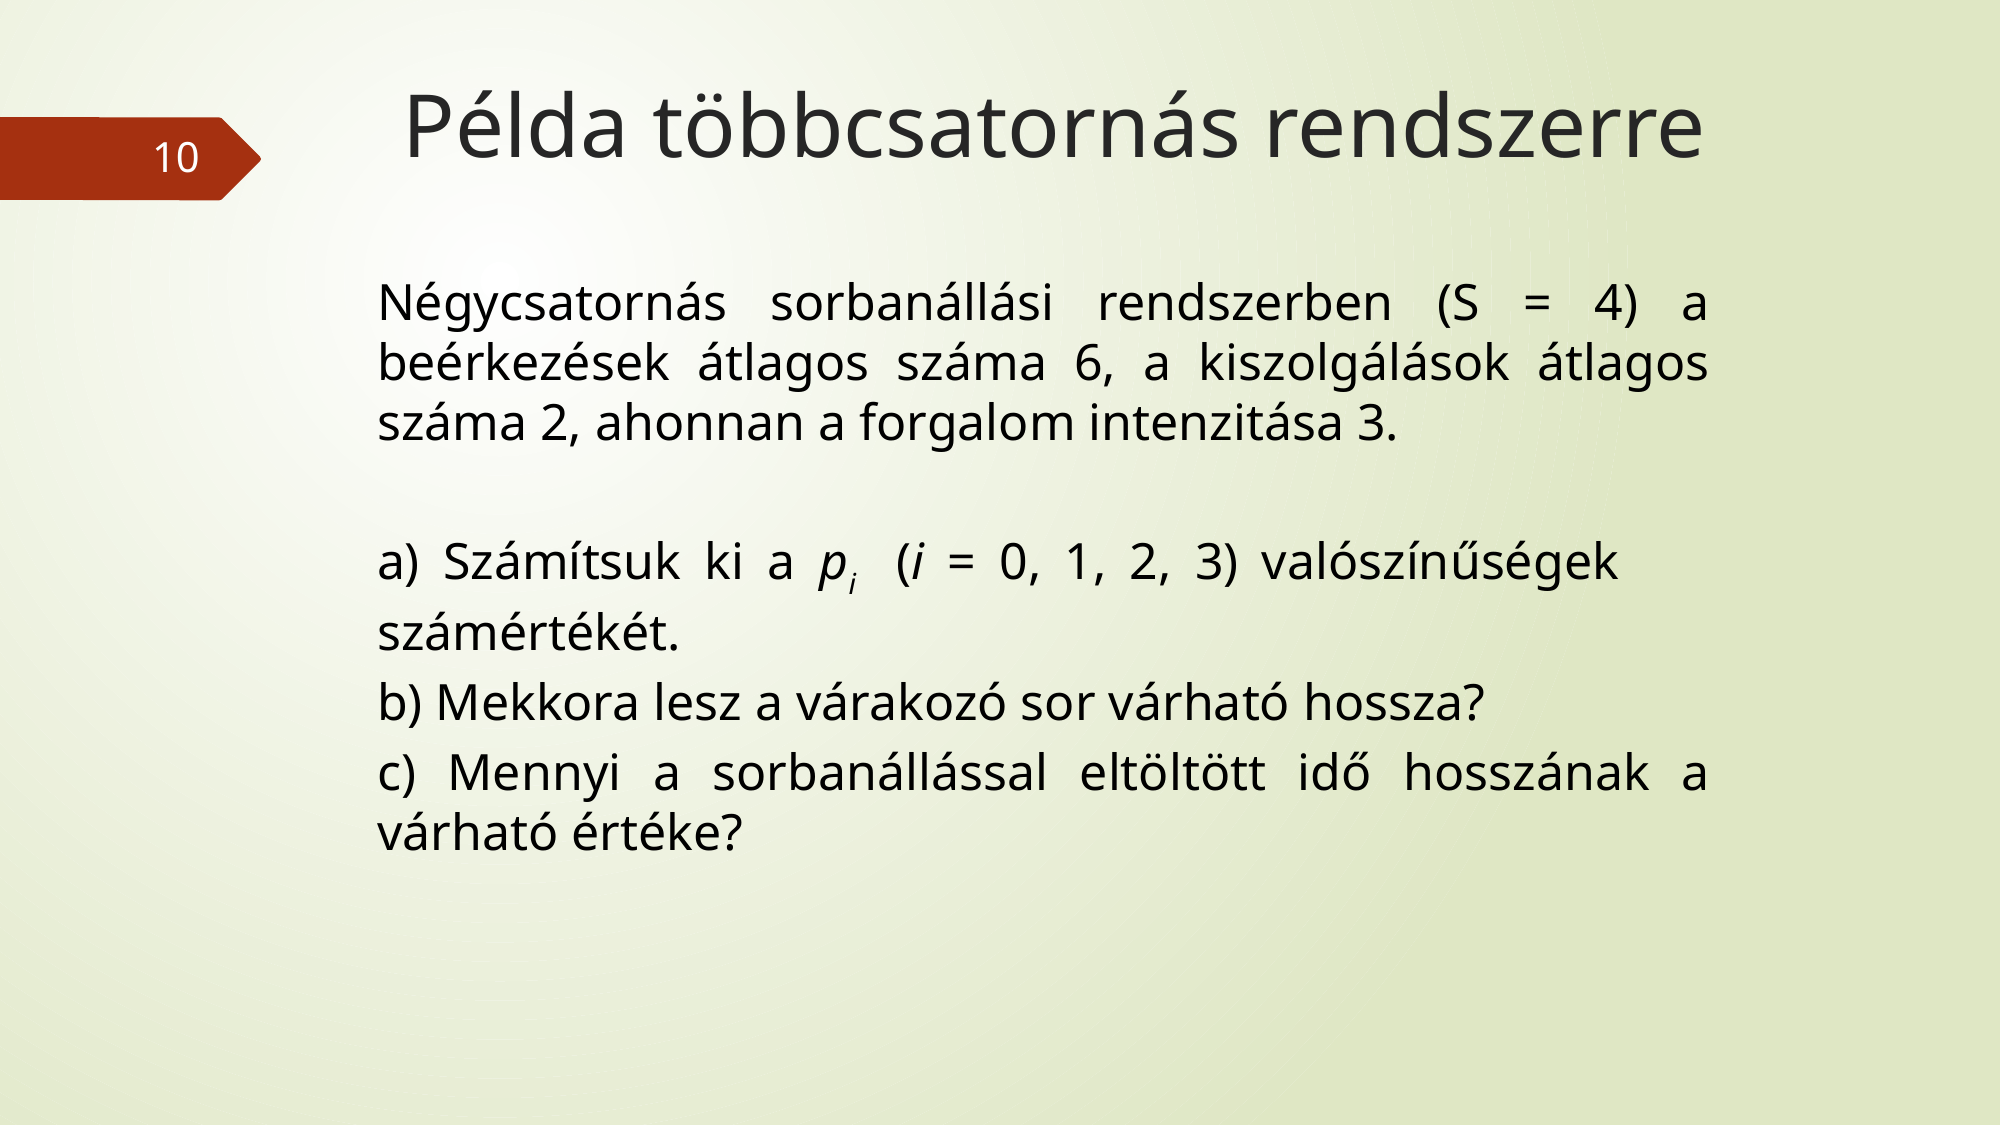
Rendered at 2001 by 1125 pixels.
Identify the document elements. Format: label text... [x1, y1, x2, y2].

text_box Négycsatornás sorbanállási rendszerben (S = 4) a beérkezések átlagos száma 6, a kiszolgálások átlagos száma 2, ahonnan a forgalom intenzitása 3. Számítsuk ki a pi (i = 0, 1, 2, 3) valószínűségek számértékét. Mekkora lesz a várakozó sor várható hossza? Mennyi a sorbanállással eltöltött idő hosszának a várható értéke? [362, 262, 1725, 868]
title Példa többcsatornás rendszerre [387, 62, 1727, 188]
slide_number 10 [87, 129, 216, 190]
